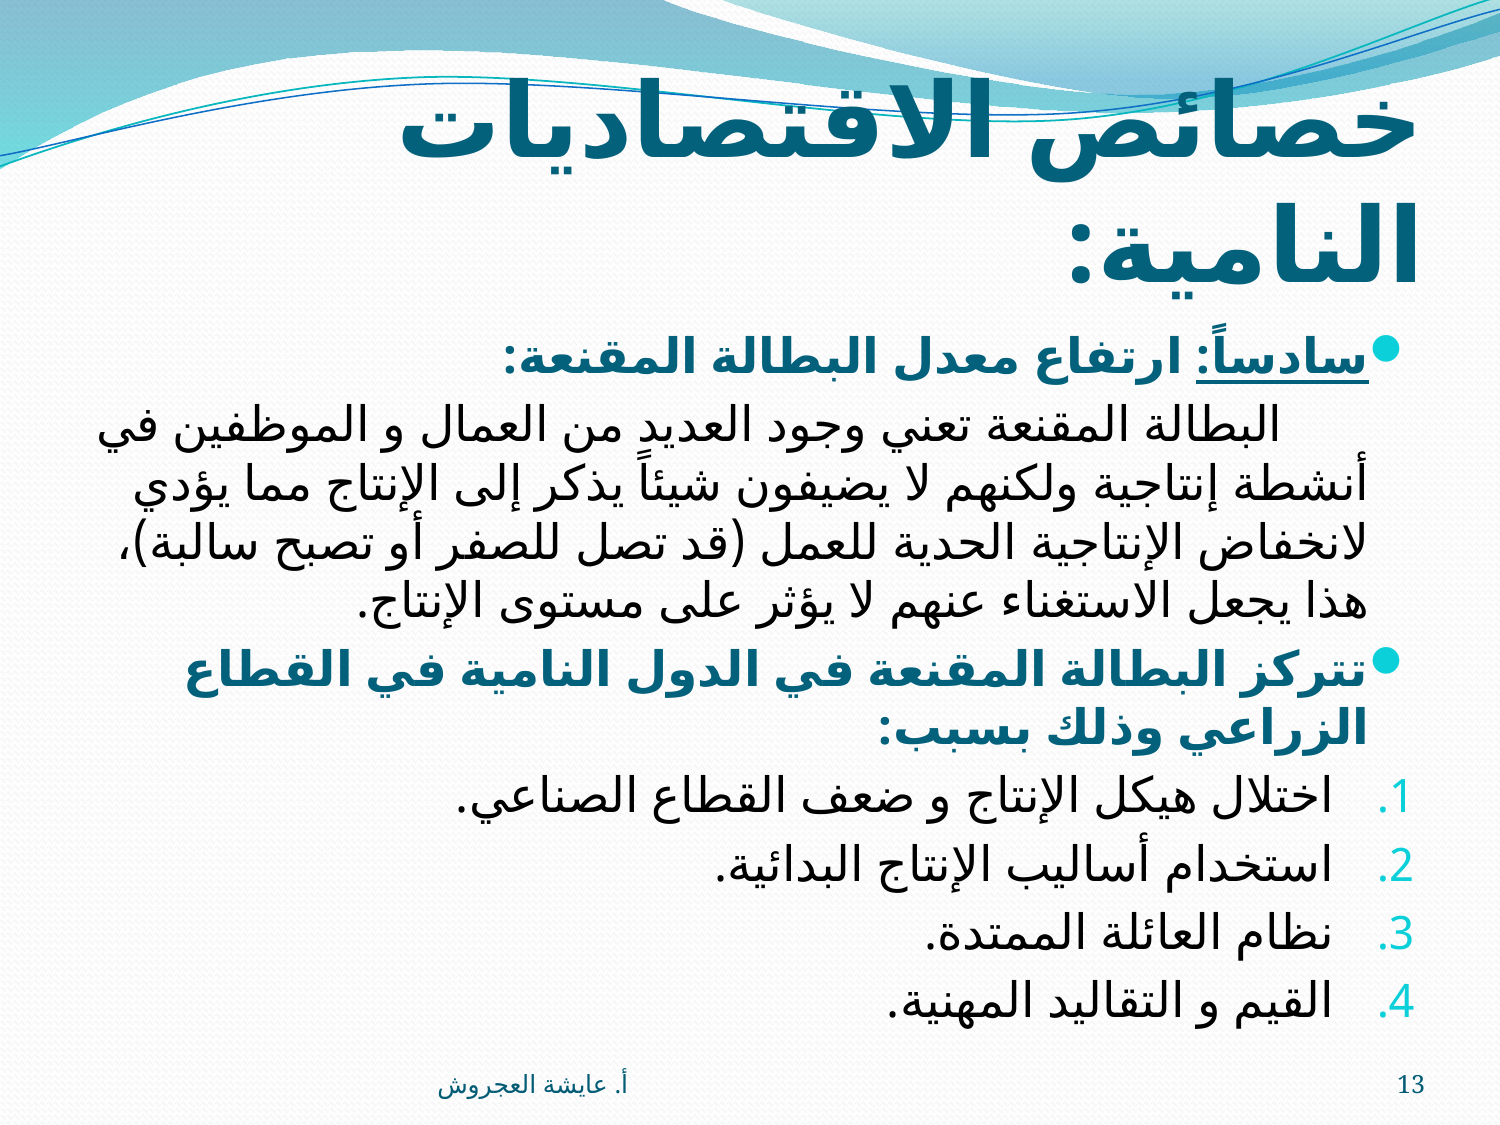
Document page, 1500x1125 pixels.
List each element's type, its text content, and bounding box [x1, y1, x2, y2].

title خصائص الاقتصاديات النامية: [75, 115, 1425, 303]
footer أ. عايشة العجروش [437, 1042, 988, 1103]
list سادساً: ارتفاع معدل البطالة المقنعة: البطالة المقنعة تعني وجود العديد من العمال و الموظفين في أنشطة إنتاجية ولكنهم لا يضيفون شيئاً يذكر إلى الإنتاج مما يؤدي لانخفاض الإنتاجية الحدية للعمل (قد تصل للصفر أو تصبح سالبة)، هذا يجعل الاستغناء عنهم لا يؤثر على مستوى الإنتاج. تتركز البطالة المقنعة في الدول النامية في القطاع الزراعي وذلك بسبب: اختلال هيكل الإنتاج و ضعف القطاع الصناعي. استخدام أساليب الإنتاج البدائية. نظام العائلة الممتدة. القيم و التقاليد المهنية. [75, 317, 1425, 1038]
slide_number 13 [1299, 1042, 1425, 1103]
